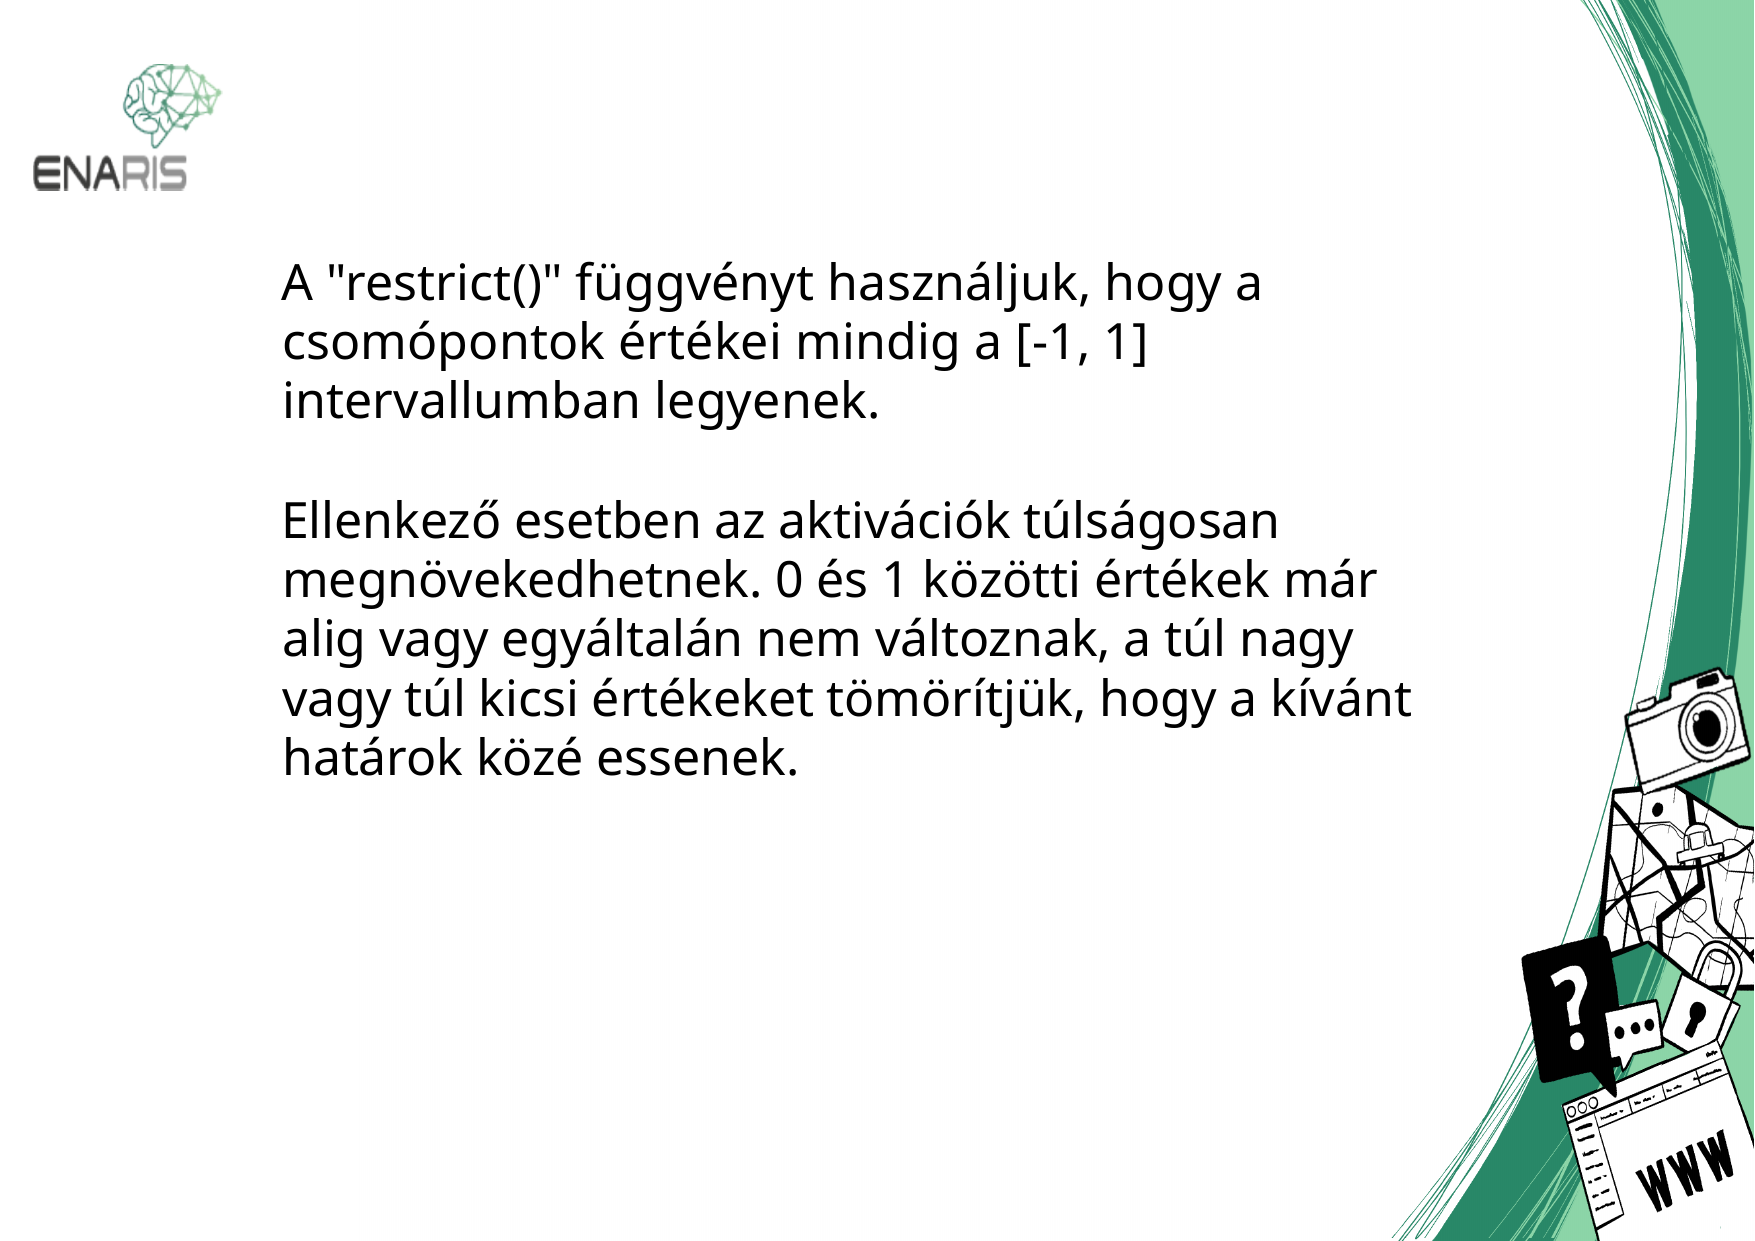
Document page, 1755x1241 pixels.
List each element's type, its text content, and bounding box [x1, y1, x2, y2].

picture [358, 0, 1754, 1241]
text_box A "restrict()" függvényt használjuk, hogy a csomópontok értékei mindig a [-1, 1] intervallumban legyenek. Ellenkező esetben az aktivációk túlságosan megnövekedhetnek. 0 és 1 közötti értékek már alig vagy egyáltalán nem változnak, a túl nagy vagy túl kicsi értékeket tömörítjük, hogy a kívánt határok közé essenek. [264, 245, 1440, 795]
picture [33, 64, 223, 191]
